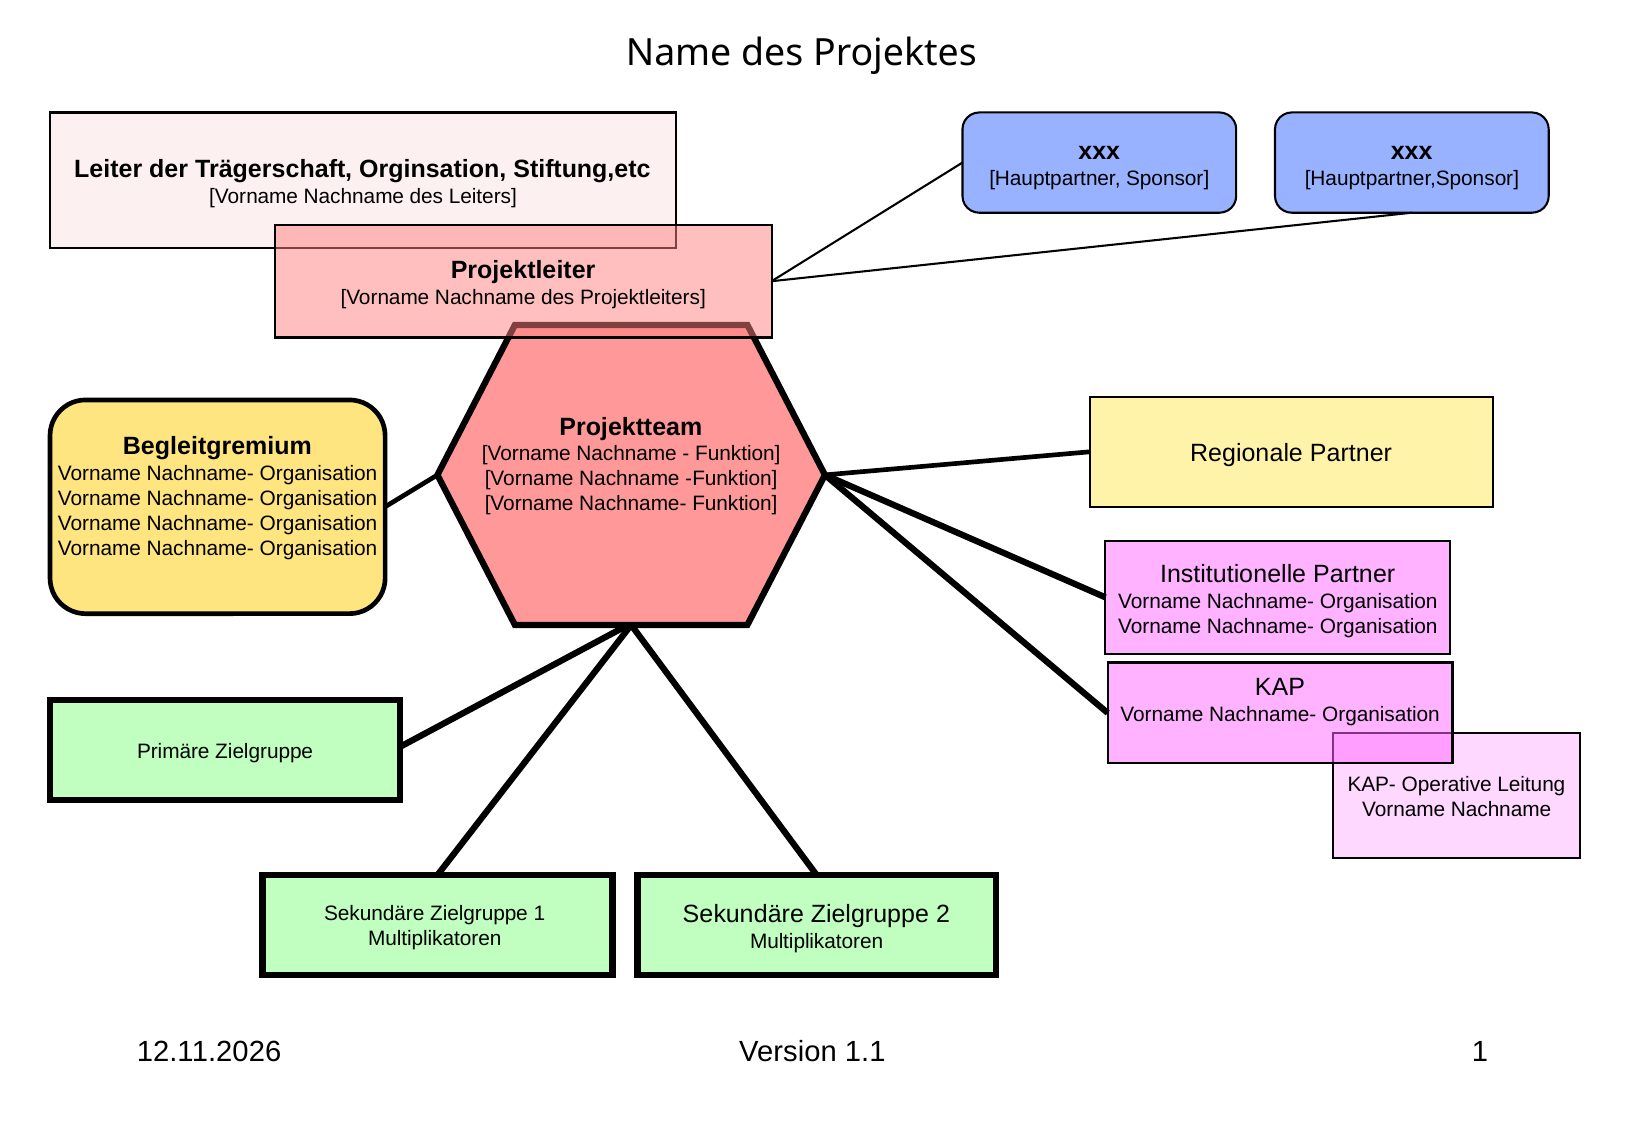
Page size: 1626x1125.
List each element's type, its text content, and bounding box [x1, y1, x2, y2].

text_box KAP Vorname Nachname- Organisation [1107, 662, 1453, 764]
text_box Projektleiter [Vorname Nachname des Projektleiters] [275, 224, 772, 338]
slide_number 1 [1164, 1024, 1504, 1101]
text_box Leiter der Trägerschaft, Orginsation, Stiftung,etc [Vorname Nachname des Leiters] [50, 112, 677, 249]
text_box KAP- Operative Leitung Vorname Nachname [1332, 732, 1581, 858]
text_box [399, 624, 629, 748]
text_box Primäre Zielgruppe [50, 699, 401, 800]
text_box Institutionelle Partner Vorname Nachname- Organisation Vorname Nachname- Organisation [1112, 540, 1451, 654]
text_box Sekundäre Zielgruppe 1 Multiplikatoren [262, 875, 613, 976]
text_box xxx [Hauptpartner,Sponsor] [1275, 112, 1549, 213]
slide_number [121, 1024, 461, 1101]
text_box Projektteam [Vorname Nachname - Funktion] [Vorname Nachname -Funktion] [Vorname Nachname- Funktion] [437, 338, 819, 625]
title Name des Projektes [275, 0, 1329, 152]
text_box Regionale Partner [1090, 396, 1493, 507]
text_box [387, 474, 435, 508]
text_box xxx [Hauptpartner, Sponsor] [962, 152, 1237, 211]
text_box Begleitgremium Vorname Nachname- Organisation Vorname Nachname- Organisation Vorname Nachname- Organisation Vorname Nachname- Organisation [50, 399, 386, 614]
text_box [437, 627, 629, 873]
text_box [966, 212, 1413, 282]
text_box Sekundäre Zielgruppe 2 Multiplikatoren [637, 875, 996, 976]
footer Version 1.1 [554, 1024, 1071, 1101]
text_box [824, 474, 1109, 714]
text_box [771, 162, 963, 282]
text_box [630, 627, 817, 873]
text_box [824, 451, 1091, 473]
